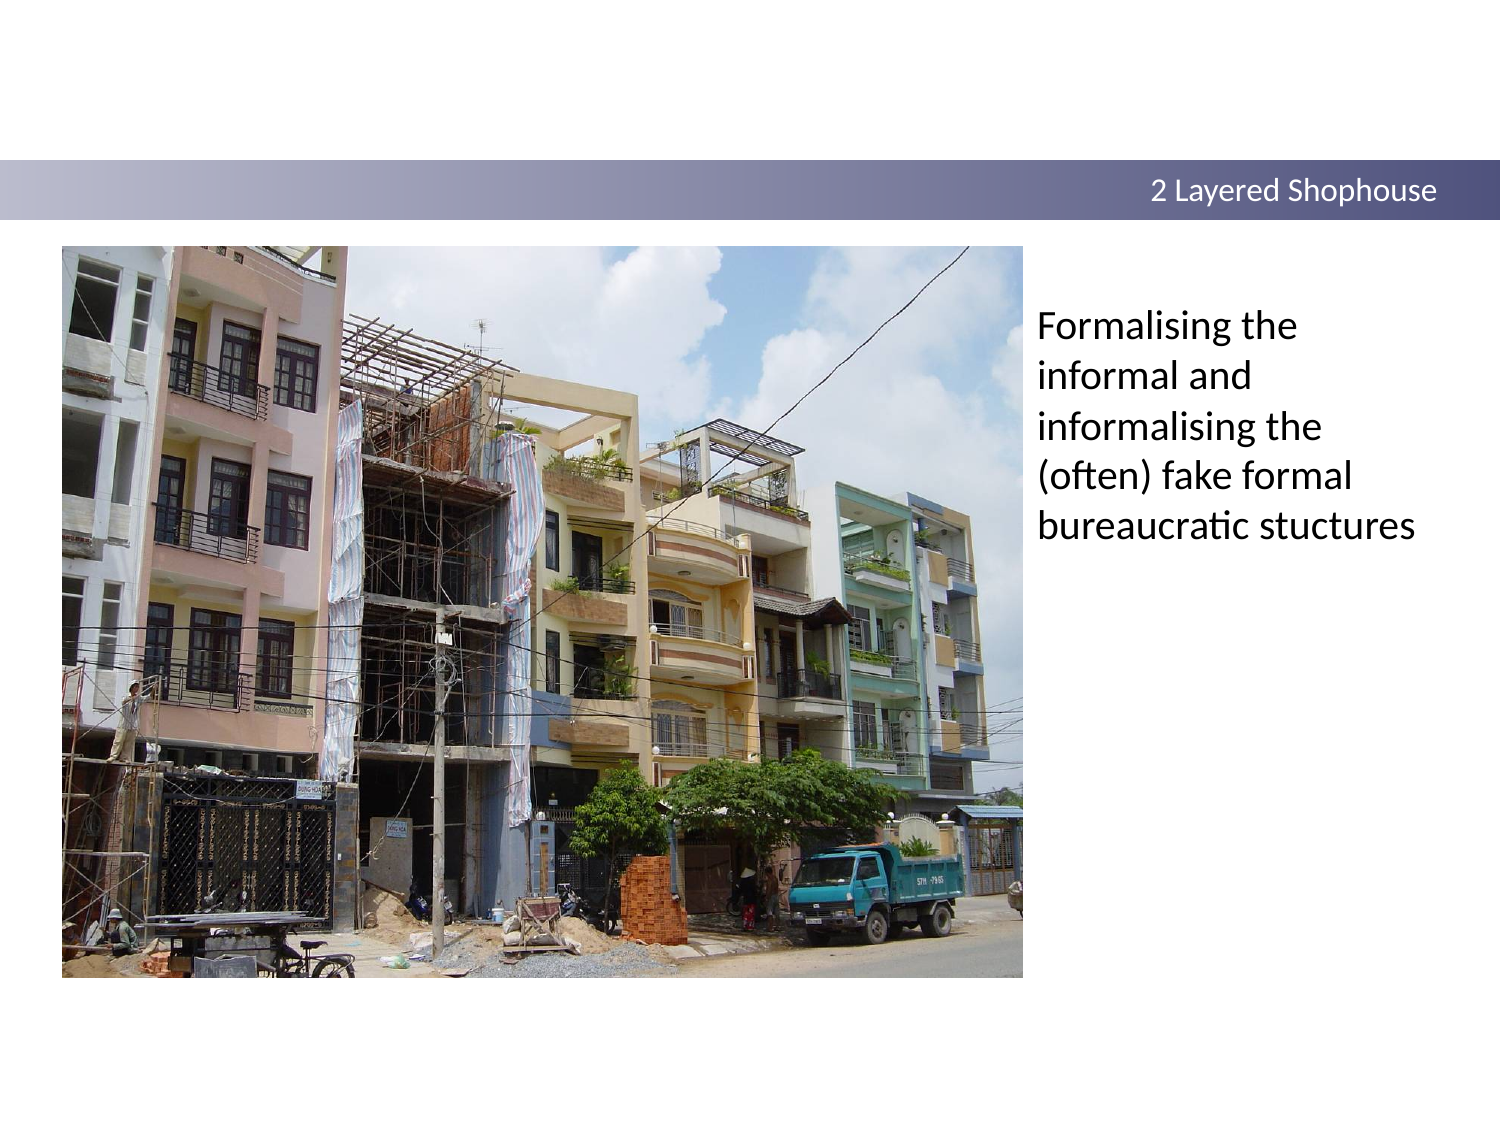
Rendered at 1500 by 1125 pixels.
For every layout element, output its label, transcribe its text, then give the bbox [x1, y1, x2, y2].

text_box [0, 160, 1500, 220]
text_box 2 Layered Shophouse [534, 160, 1453, 216]
text_box Formalising the informal and informalising the (often) fake formal bureaucratic stuctures [1027, 290, 1483, 556]
picture [62, 246, 1023, 978]
